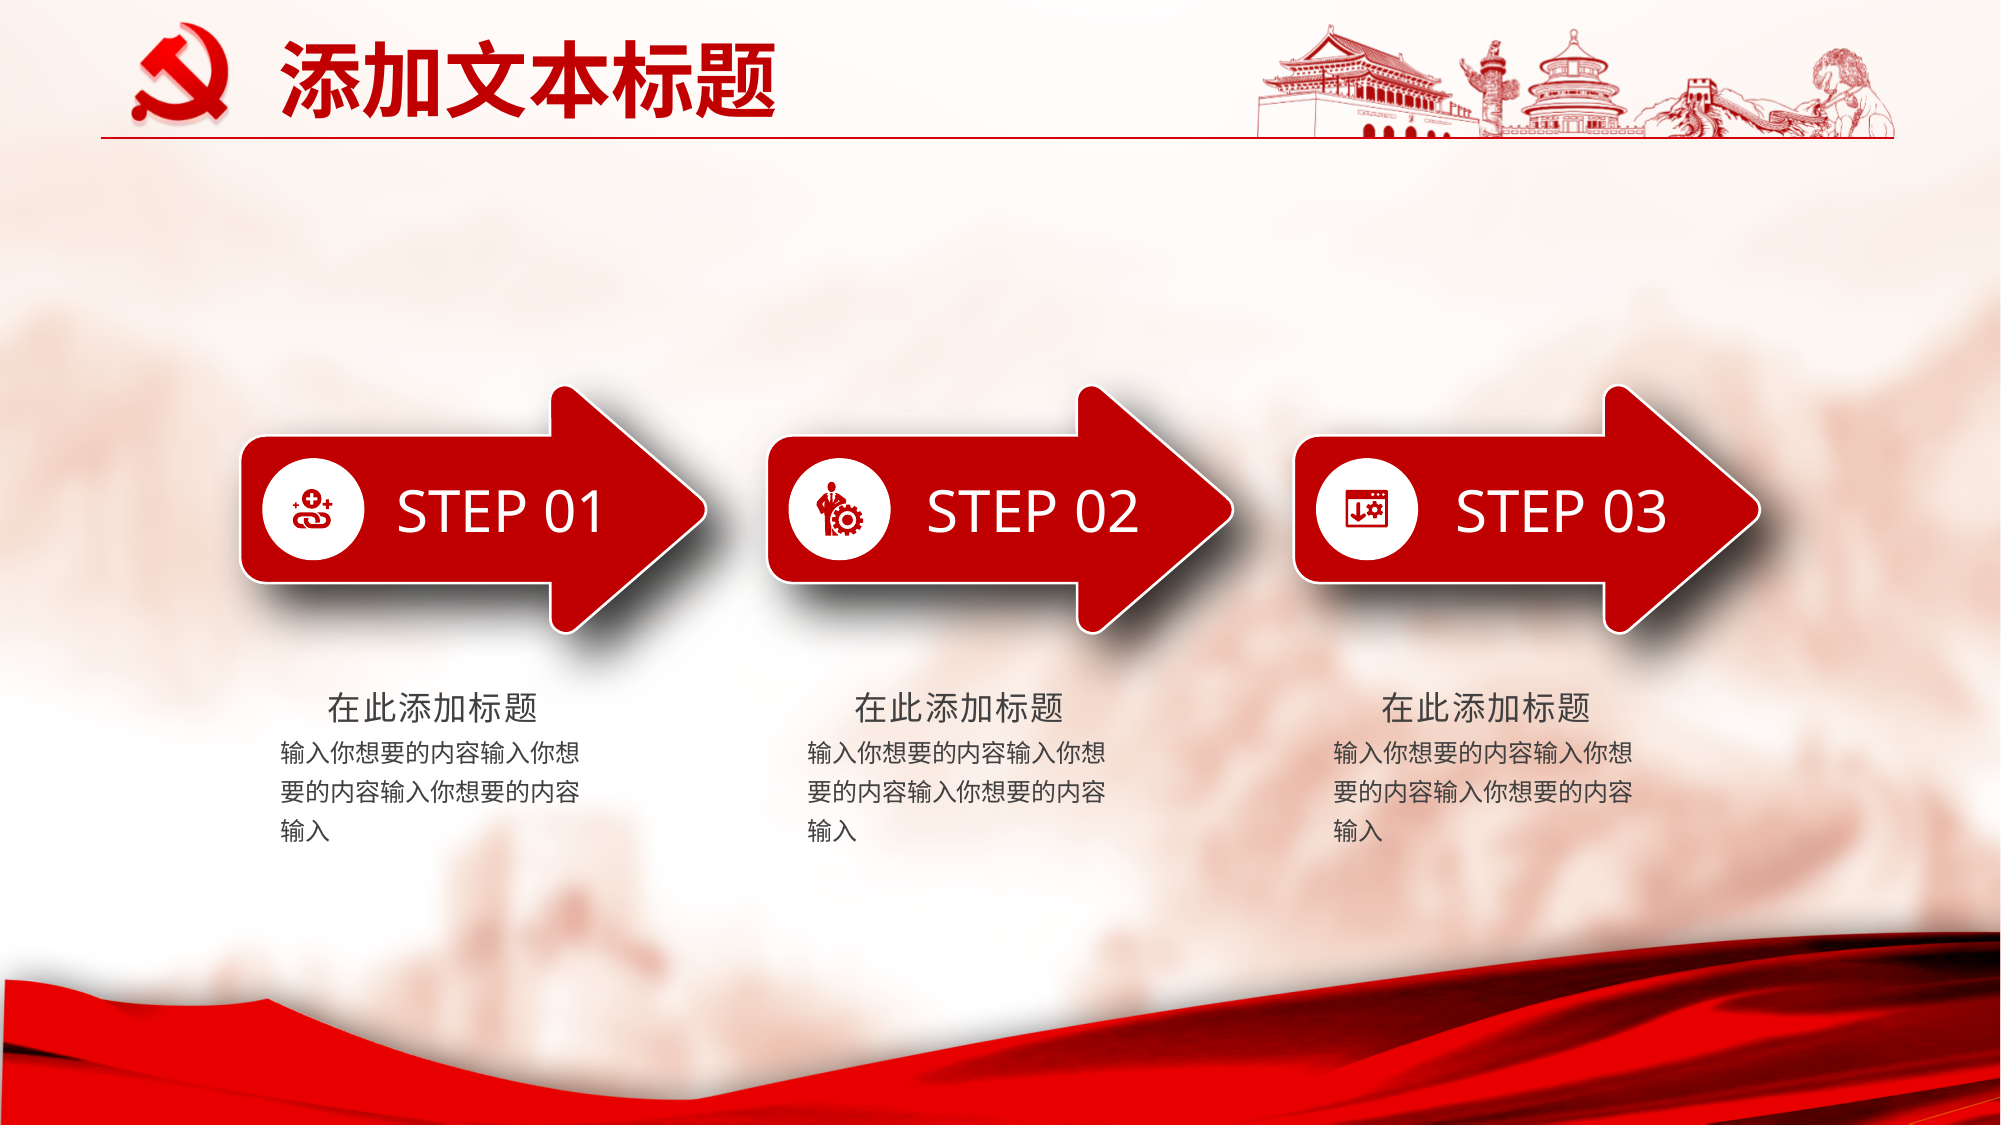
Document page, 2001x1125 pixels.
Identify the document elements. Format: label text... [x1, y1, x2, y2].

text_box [815, 481, 864, 536]
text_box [239, 679, 626, 855]
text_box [1345, 489, 1389, 528]
text_box [262, 458, 365, 561]
text_box STEP 03 [1440, 466, 1684, 551]
text_box STEP 02 [912, 466, 1156, 551]
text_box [1293, 679, 1680, 855]
text_box [766, 385, 1233, 634]
text_box [240, 385, 707, 634]
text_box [766, 679, 1153, 855]
text_box [1315, 458, 1419, 561]
text_box [788, 458, 891, 561]
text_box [292, 488, 333, 529]
picture [0, 0, 2001, 1125]
text_box [1293, 385, 1760, 634]
text_box STEP 01 [381, 466, 626, 551]
text_box 添加文本标题 [15, 20, 1042, 136]
